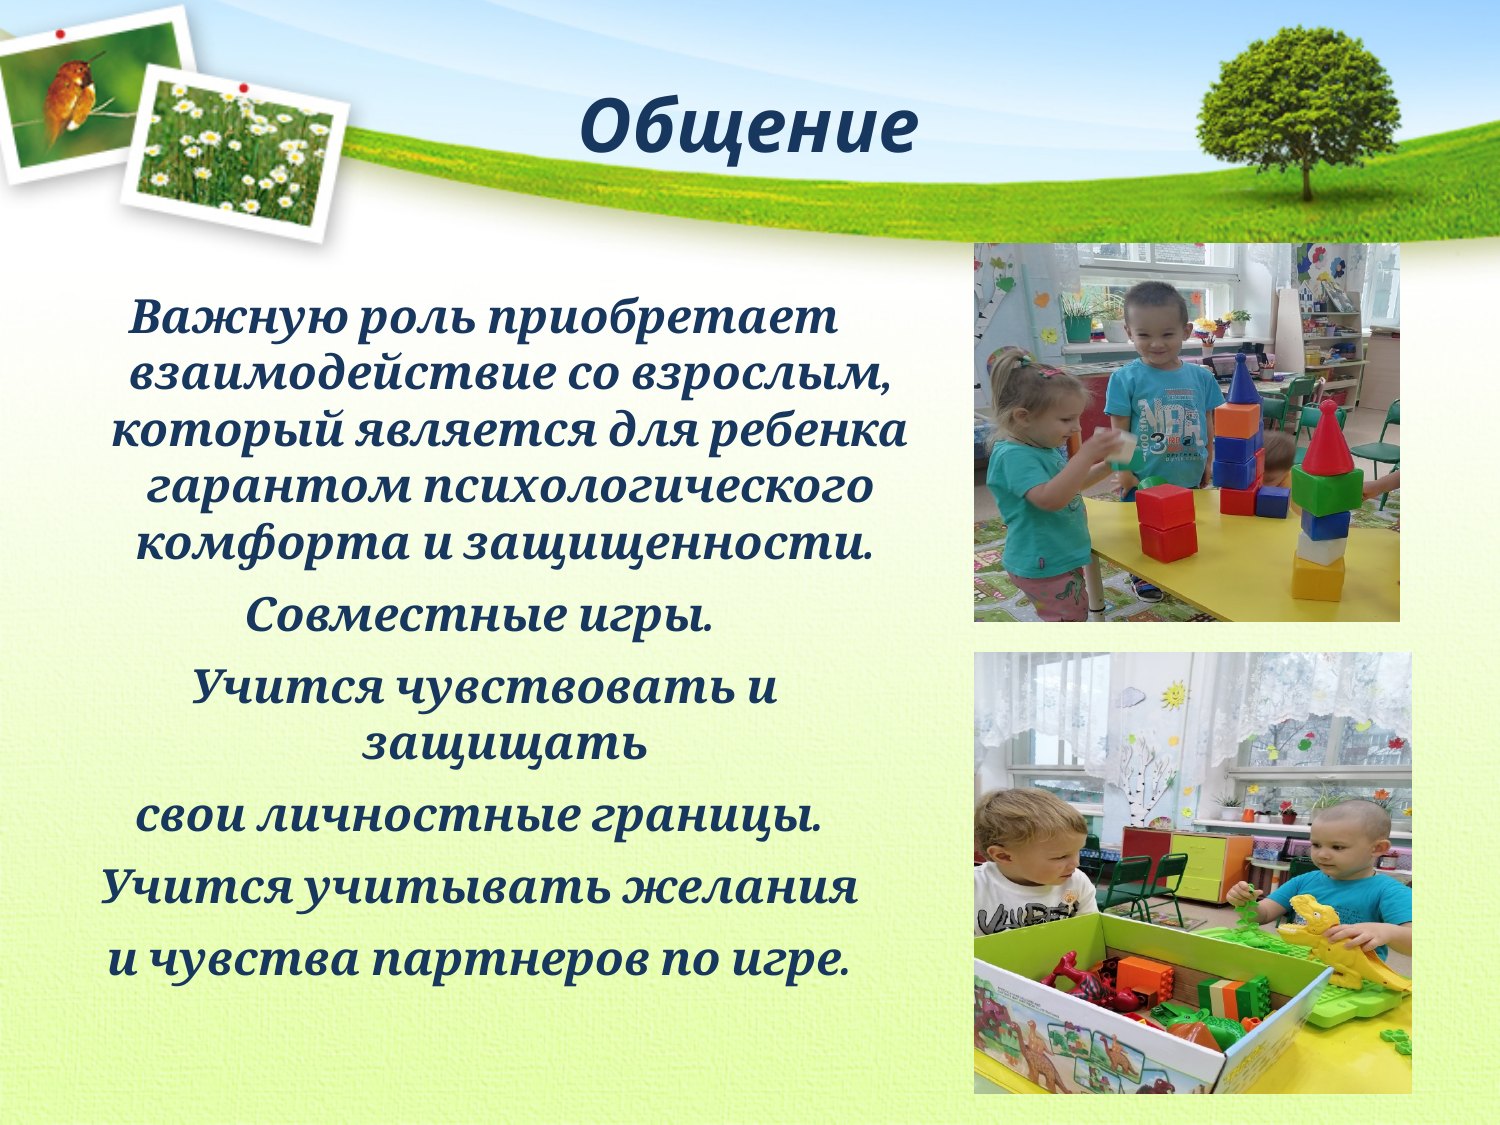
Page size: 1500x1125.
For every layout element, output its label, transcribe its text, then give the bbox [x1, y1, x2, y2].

list Важную роль приобретает взаимодействие со взрослым, который является для ребенка гарантом психологического комфорта и защищенности. Совместные игры. Учится чувствовать и защищать свои личностные границы. Учится учитывать желания и чувства партнеров по игре. [41, 278, 928, 1003]
picture [0, 0, 1500, 1125]
title Общение [75, 0, 1423, 279]
